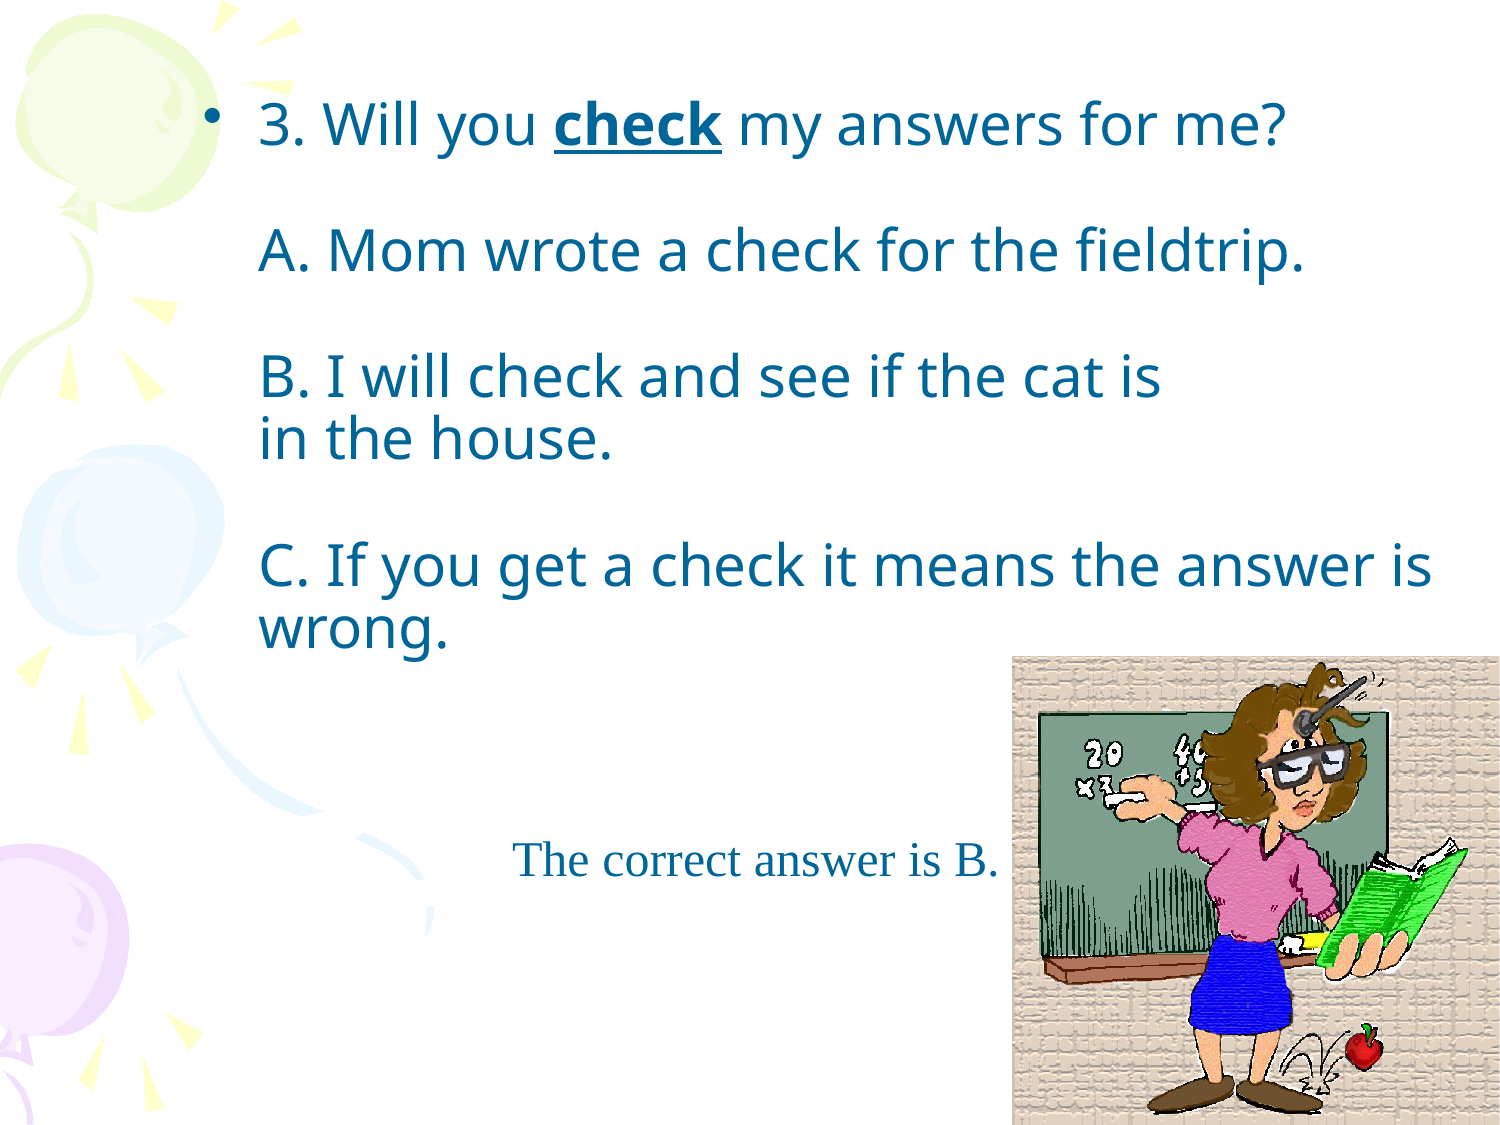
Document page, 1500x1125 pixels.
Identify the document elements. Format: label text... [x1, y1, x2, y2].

picture [1012, 655, 1500, 1125]
text_box The correct answer is B. [497, 819, 1007, 894]
list 3. Will you check my answers for me? A. Mom wrote a check for the fieldtrip. B. I will check and see if the cat is in the house. C. If you get a check it means the answer is wrong. [187, 87, 1463, 826]
